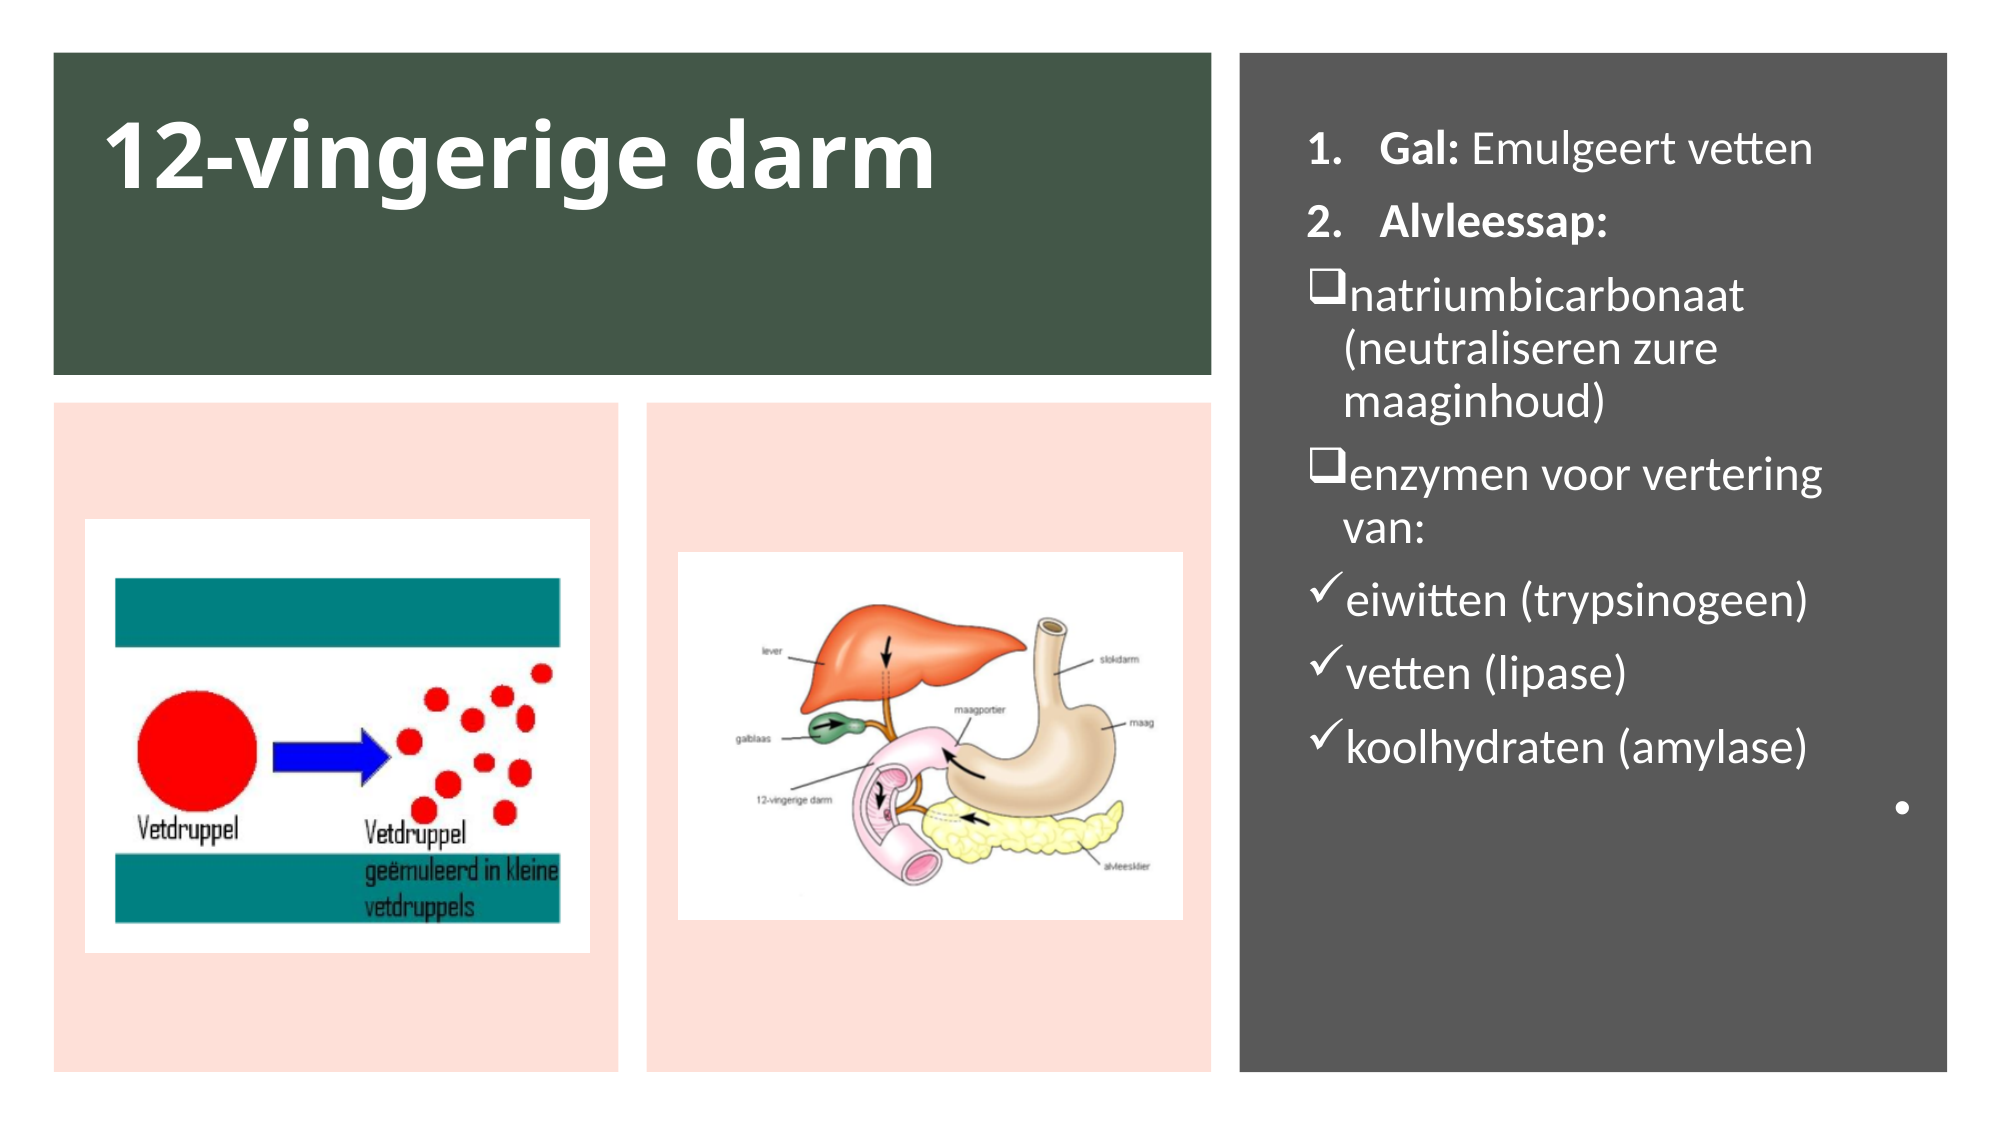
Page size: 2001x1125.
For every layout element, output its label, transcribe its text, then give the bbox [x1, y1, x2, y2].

text_box [646, 402, 1212, 1073]
picture [678, 552, 1183, 920]
picture [85, 519, 590, 953]
text_box [1239, 52, 1948, 1073]
text_box [53, 402, 619, 1073]
list Gal: Emulgeert vetten Alvleessap: natriumbicarbonaat (neutraliseren zure maaginhoud) enzymen voor vertering van: eiwitten (trypsinogeen) vetten (lipase) koolhydraten (amylase) [1291, 114, 1914, 990]
text_box [53, 52, 1212, 376]
title 12-vingerige darm [85, 80, 1168, 348]
